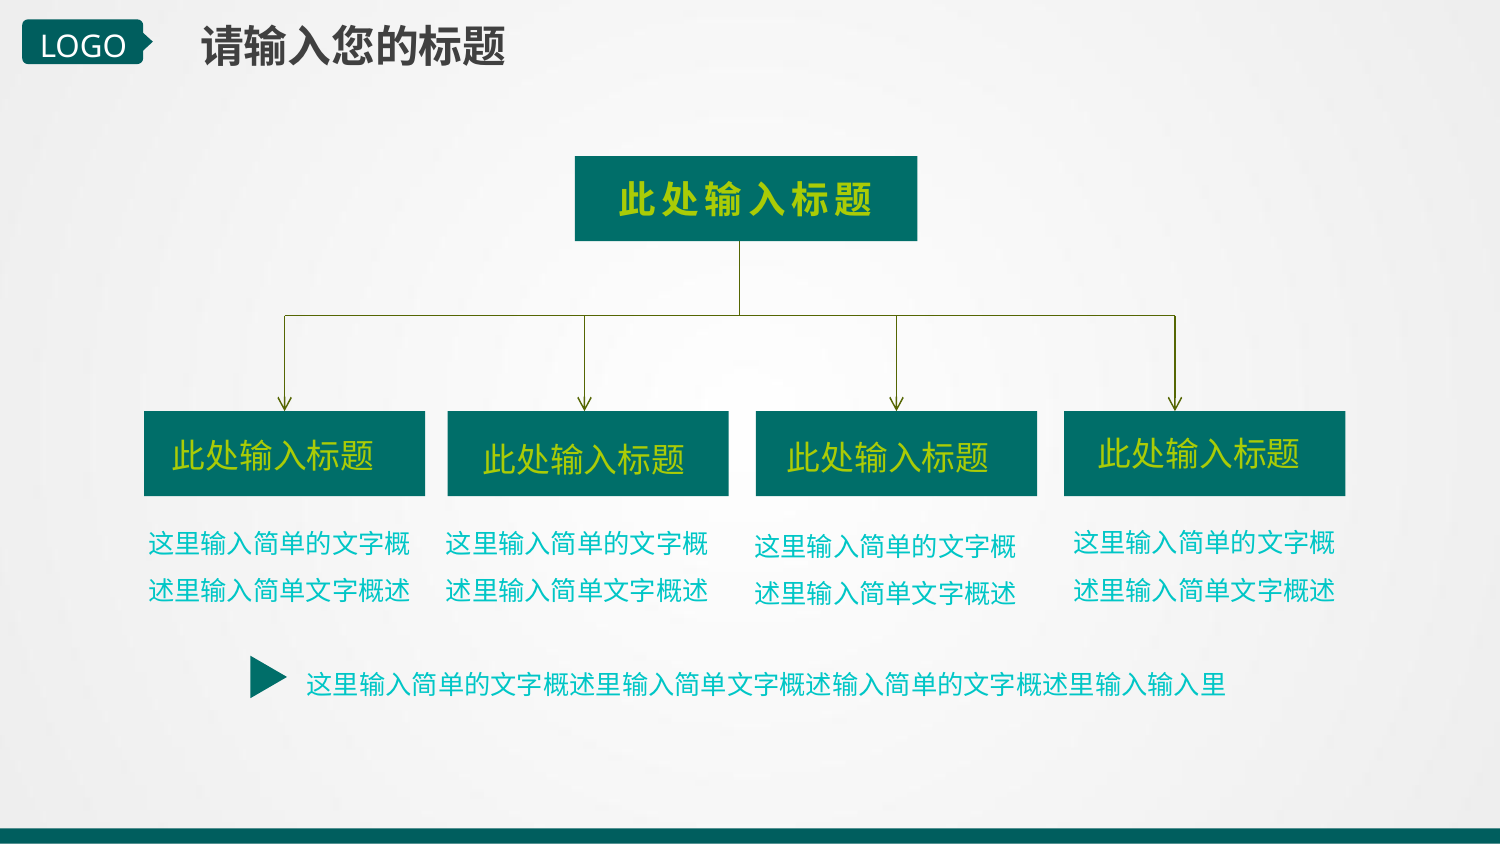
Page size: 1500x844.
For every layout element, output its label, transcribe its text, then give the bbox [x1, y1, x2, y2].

text_box 这里输入简单的文字概述里输入简单文字概述 [739, 506, 1038, 617]
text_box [574, 155, 918, 242]
text_box [143, 24, 153, 59]
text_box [1063, 410, 1346, 497]
text_box 这里输入简单的文字概述里输入简单文字概述 [1058, 503, 1356, 613]
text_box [755, 410, 1038, 497]
picture [0, 0, 1500, 828]
text_box 这里输入简单的文字概述里输入简单文字概述输入简单的文字概述里输入输入里 [291, 645, 1255, 708]
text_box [284, 240, 1176, 412]
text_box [447, 410, 729, 497]
text_box [248, 653, 290, 701]
text_box 这里输入简单的文字概述里输入简单文字概述 [133, 504, 431, 614]
text_box LOGO [25, 18, 143, 71]
text_box 请输入您的标题 [154, 11, 600, 79]
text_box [143, 410, 426, 497]
text_box 这里输入简单的文字概述里输入简单文字概述 [431, 504, 729, 614]
